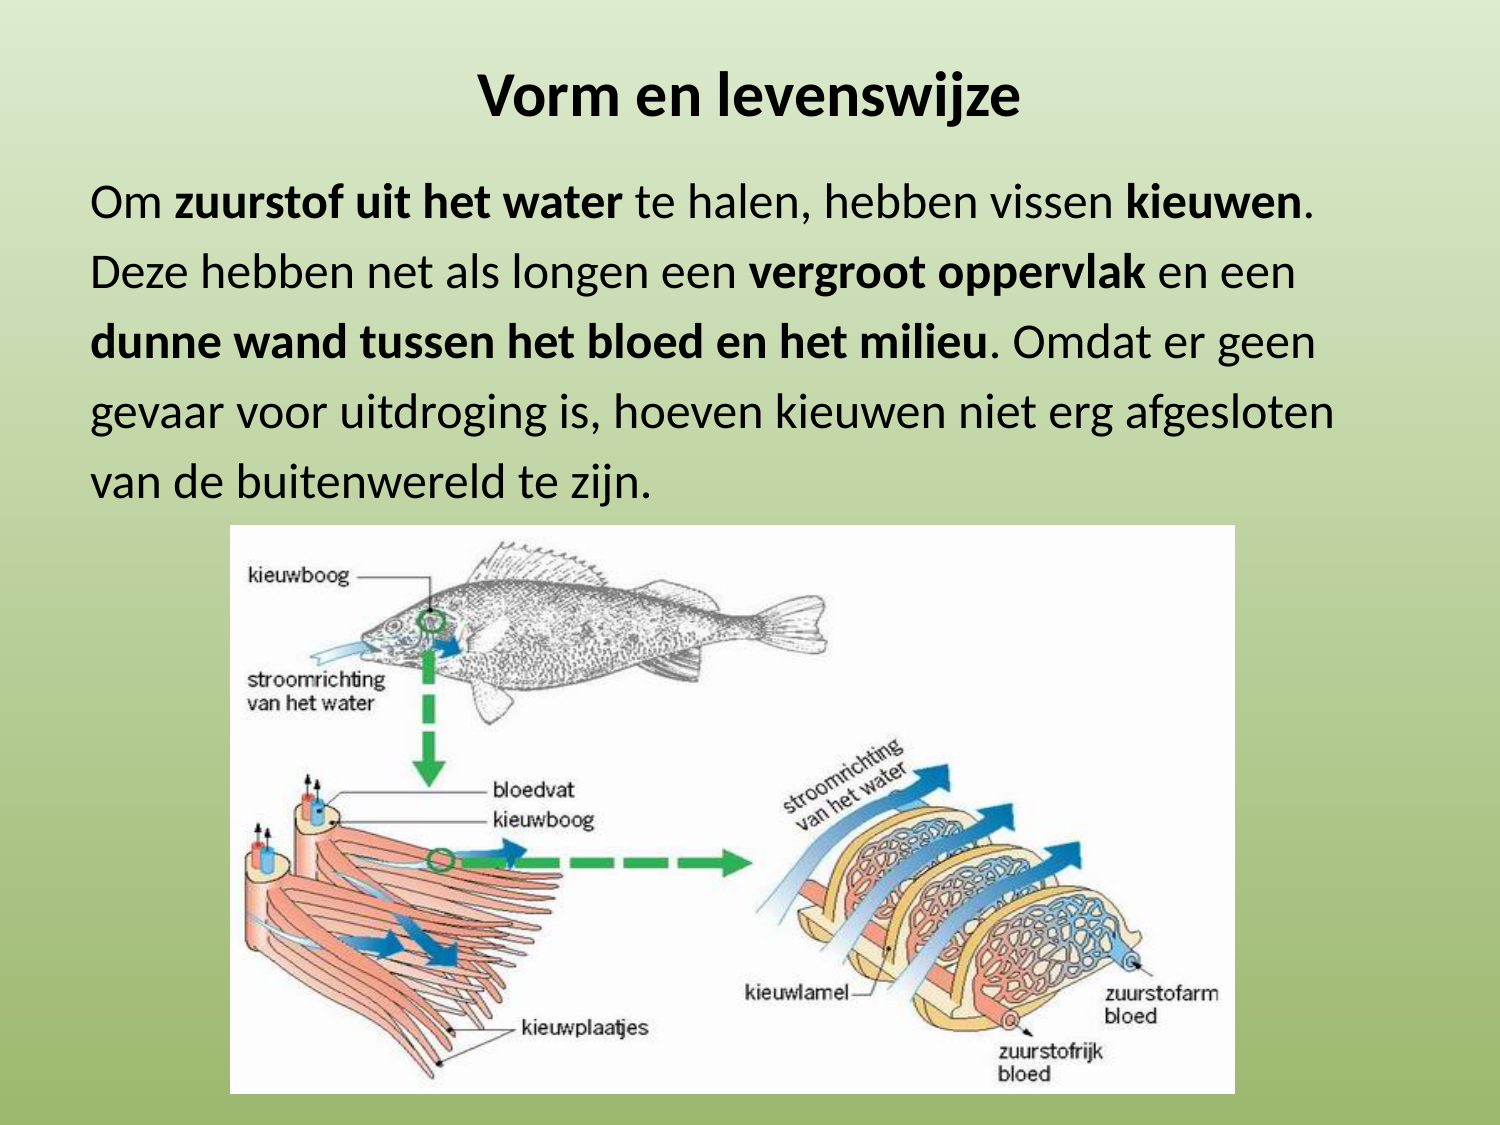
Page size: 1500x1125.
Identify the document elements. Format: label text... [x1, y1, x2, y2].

title Vorm en levenswijze [75, 45, 1425, 138]
picture [229, 525, 1235, 1095]
list Om zuurstof uit het water te halen, hebben vissen kieuwen. Deze hebben net als longen een vergroot oppervlak en een dunne wand tussen het bloed en het milieu. Omdat er geen gevaar voor uitdroging is, hoeven kieuwen niet erg afgesloten van de buitenwereld te zijn. [75, 160, 1425, 1083]
